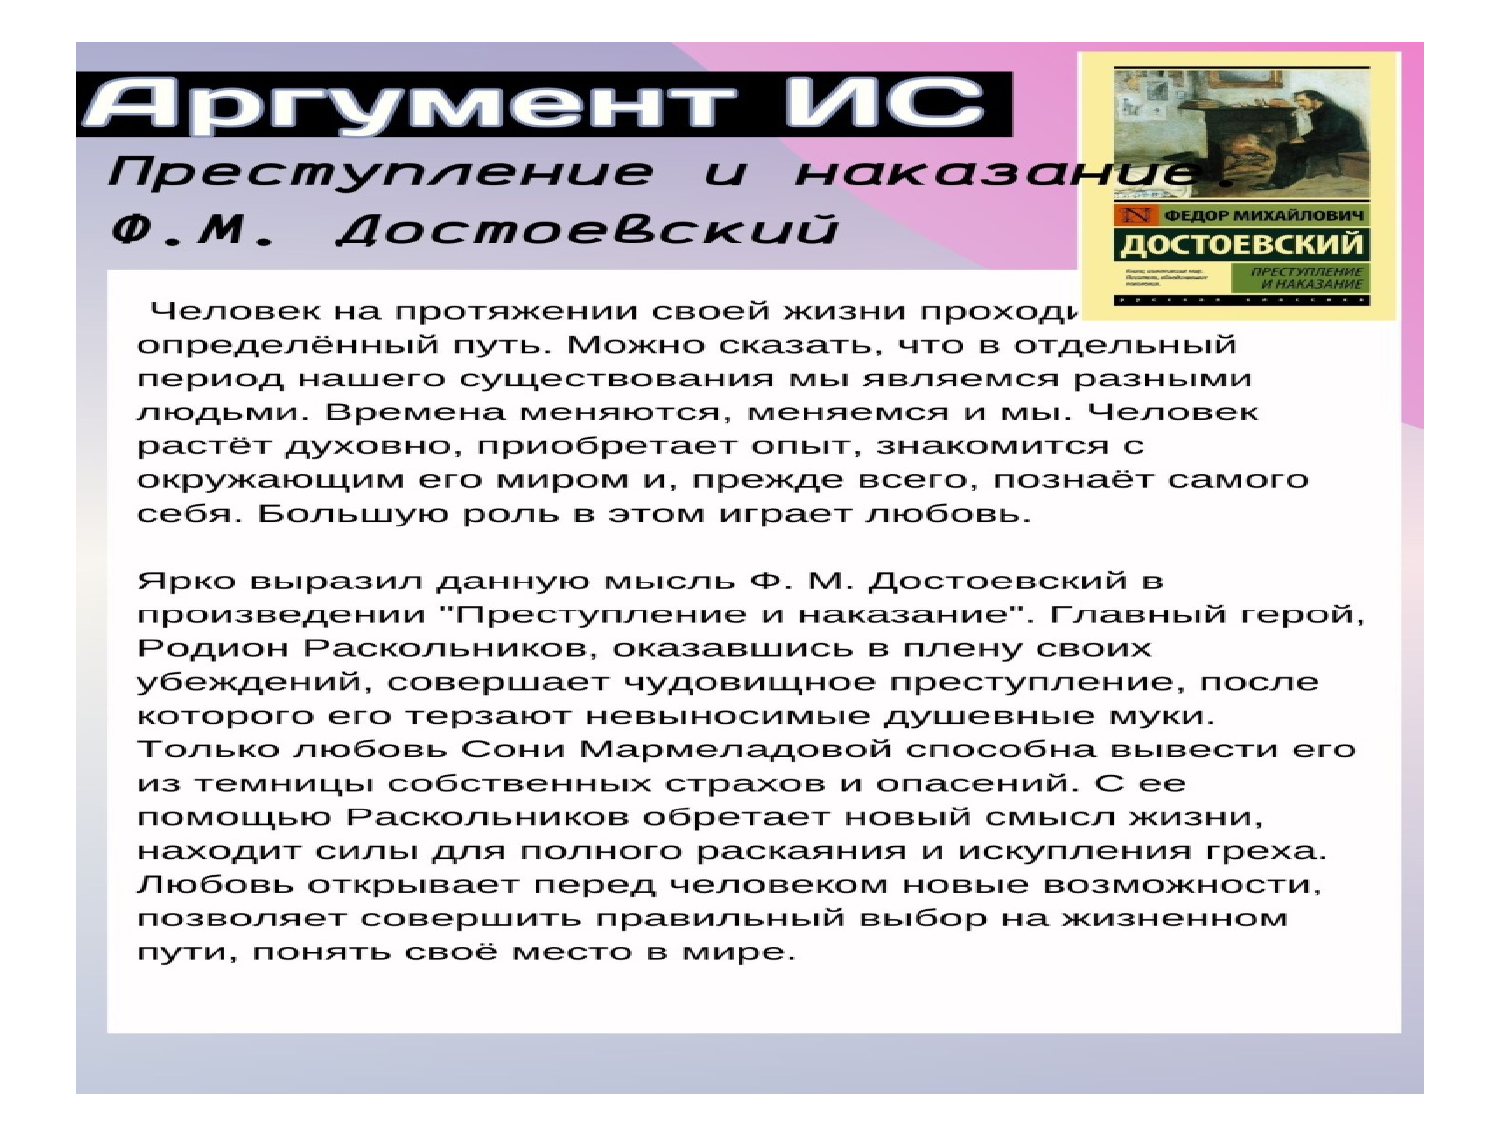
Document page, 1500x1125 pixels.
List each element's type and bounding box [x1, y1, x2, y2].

list [76, 42, 1424, 1095]
